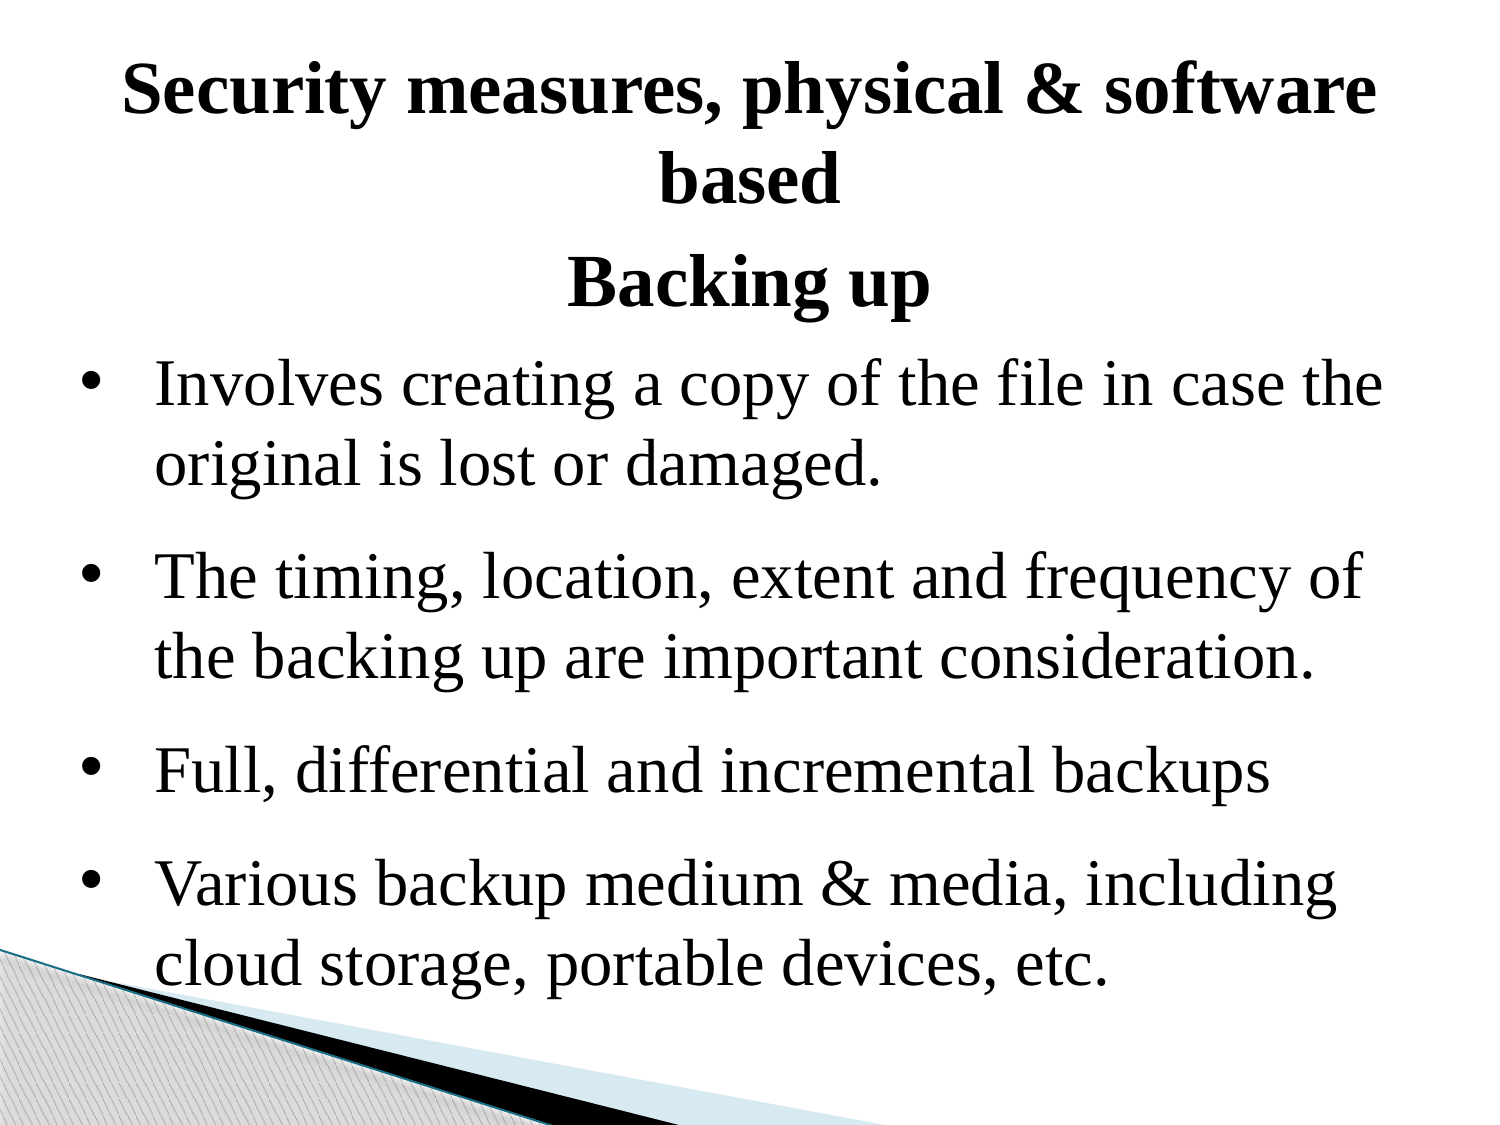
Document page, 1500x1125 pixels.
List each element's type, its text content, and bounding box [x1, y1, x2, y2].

text_box Security measures, physical & software based Backing up [41, 31, 1459, 329]
text_box Involves creating a copy of the file in case the original is lost or damaged. The timing, location, extent and frequency of the backing up are important consideration. Full, differential and incremental backups Various backup medium & media, including cloud storage, portable devices, etc. [64, 331, 1436, 1125]
